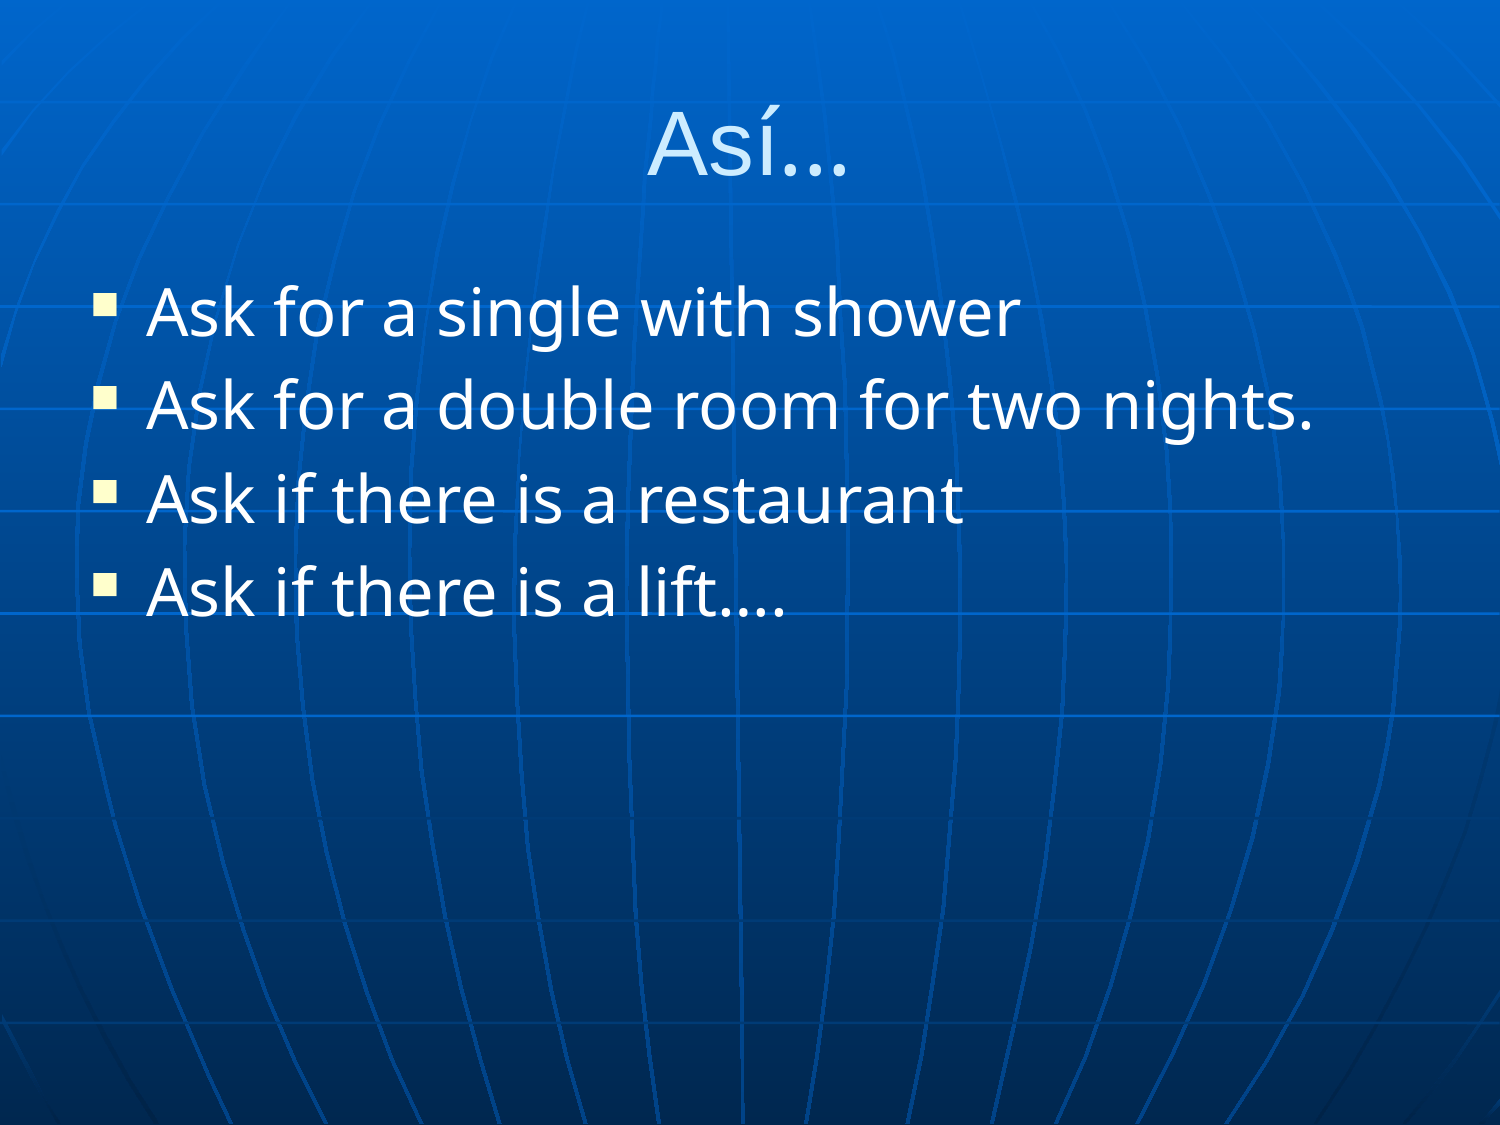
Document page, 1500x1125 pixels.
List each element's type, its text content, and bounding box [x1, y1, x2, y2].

title Así... [74, 45, 1426, 233]
list Ask for a single with shower Ask for a double room for two nights. Ask if there is a restaurant Ask if there is a lift…. [74, 262, 1426, 1006]
